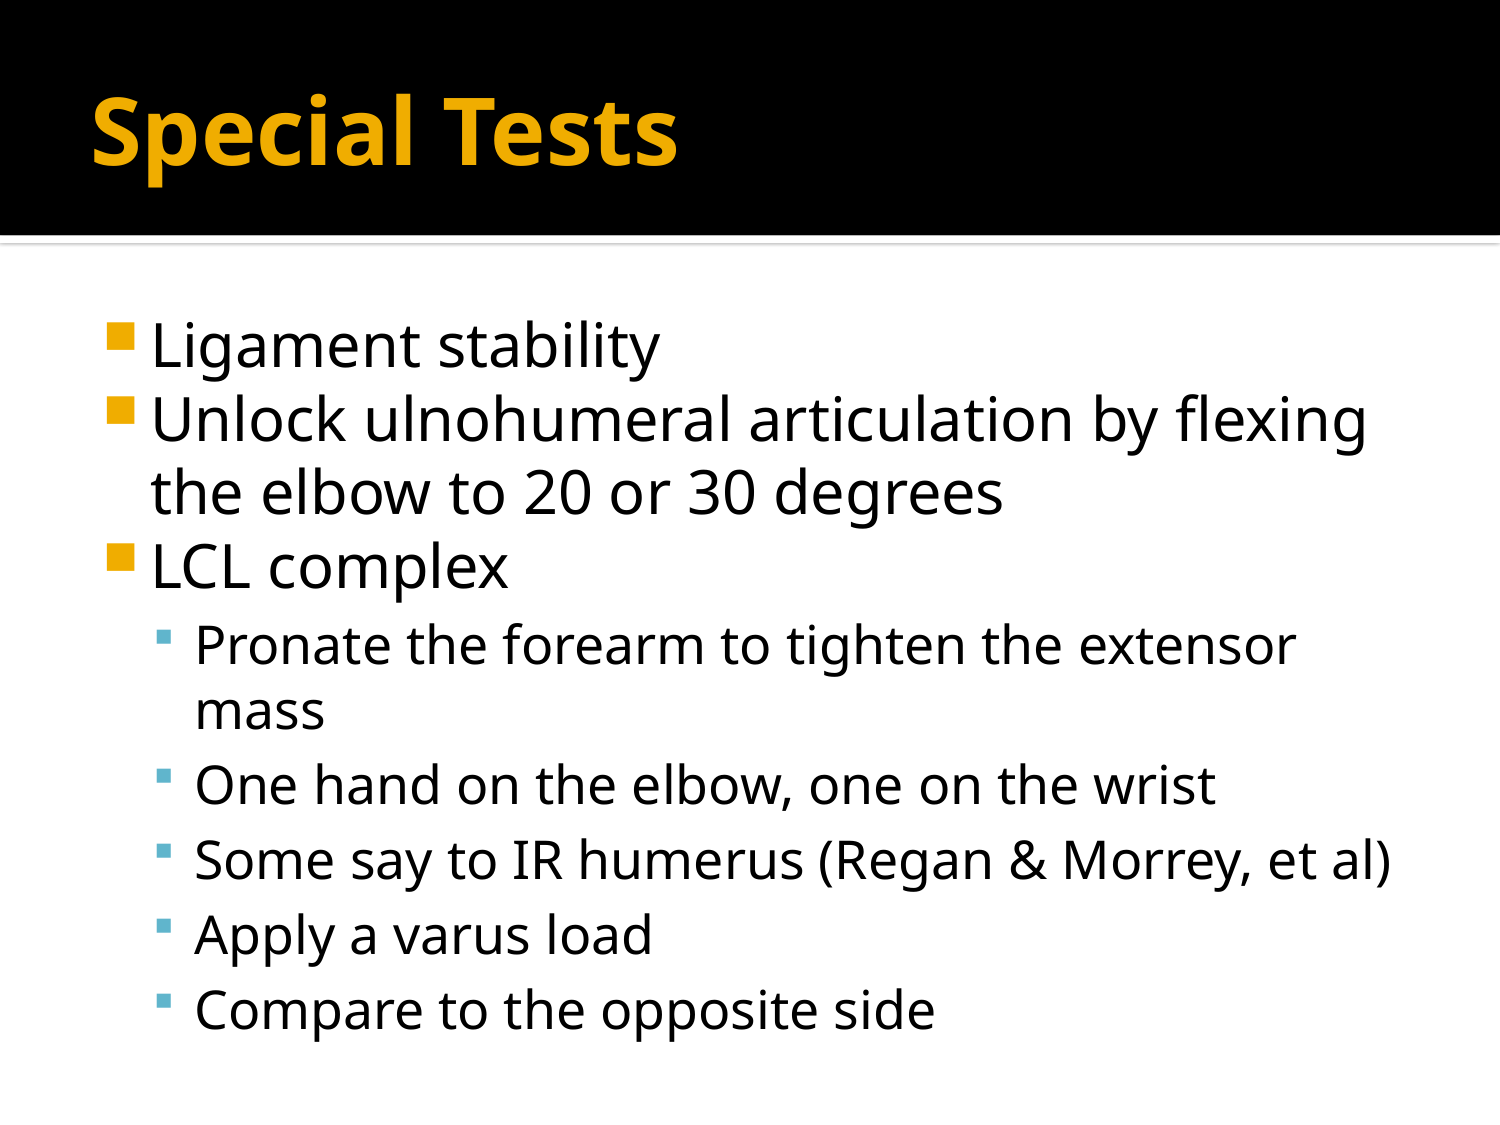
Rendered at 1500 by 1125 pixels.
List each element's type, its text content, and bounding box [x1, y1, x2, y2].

title Special Tests [75, 25, 1425, 231]
list Ligament stability Unlock ulnohumeral articulation by flexing the elbow to 20 or 30 degrees LCL complex Pronate the forearm to tighten the extensor mass One hand on the elbow, one on the wrist Some say to IR humerus (Regan & Morrey, et al) Apply a varus load Compare to the opposite side [75, 291, 1425, 1050]
